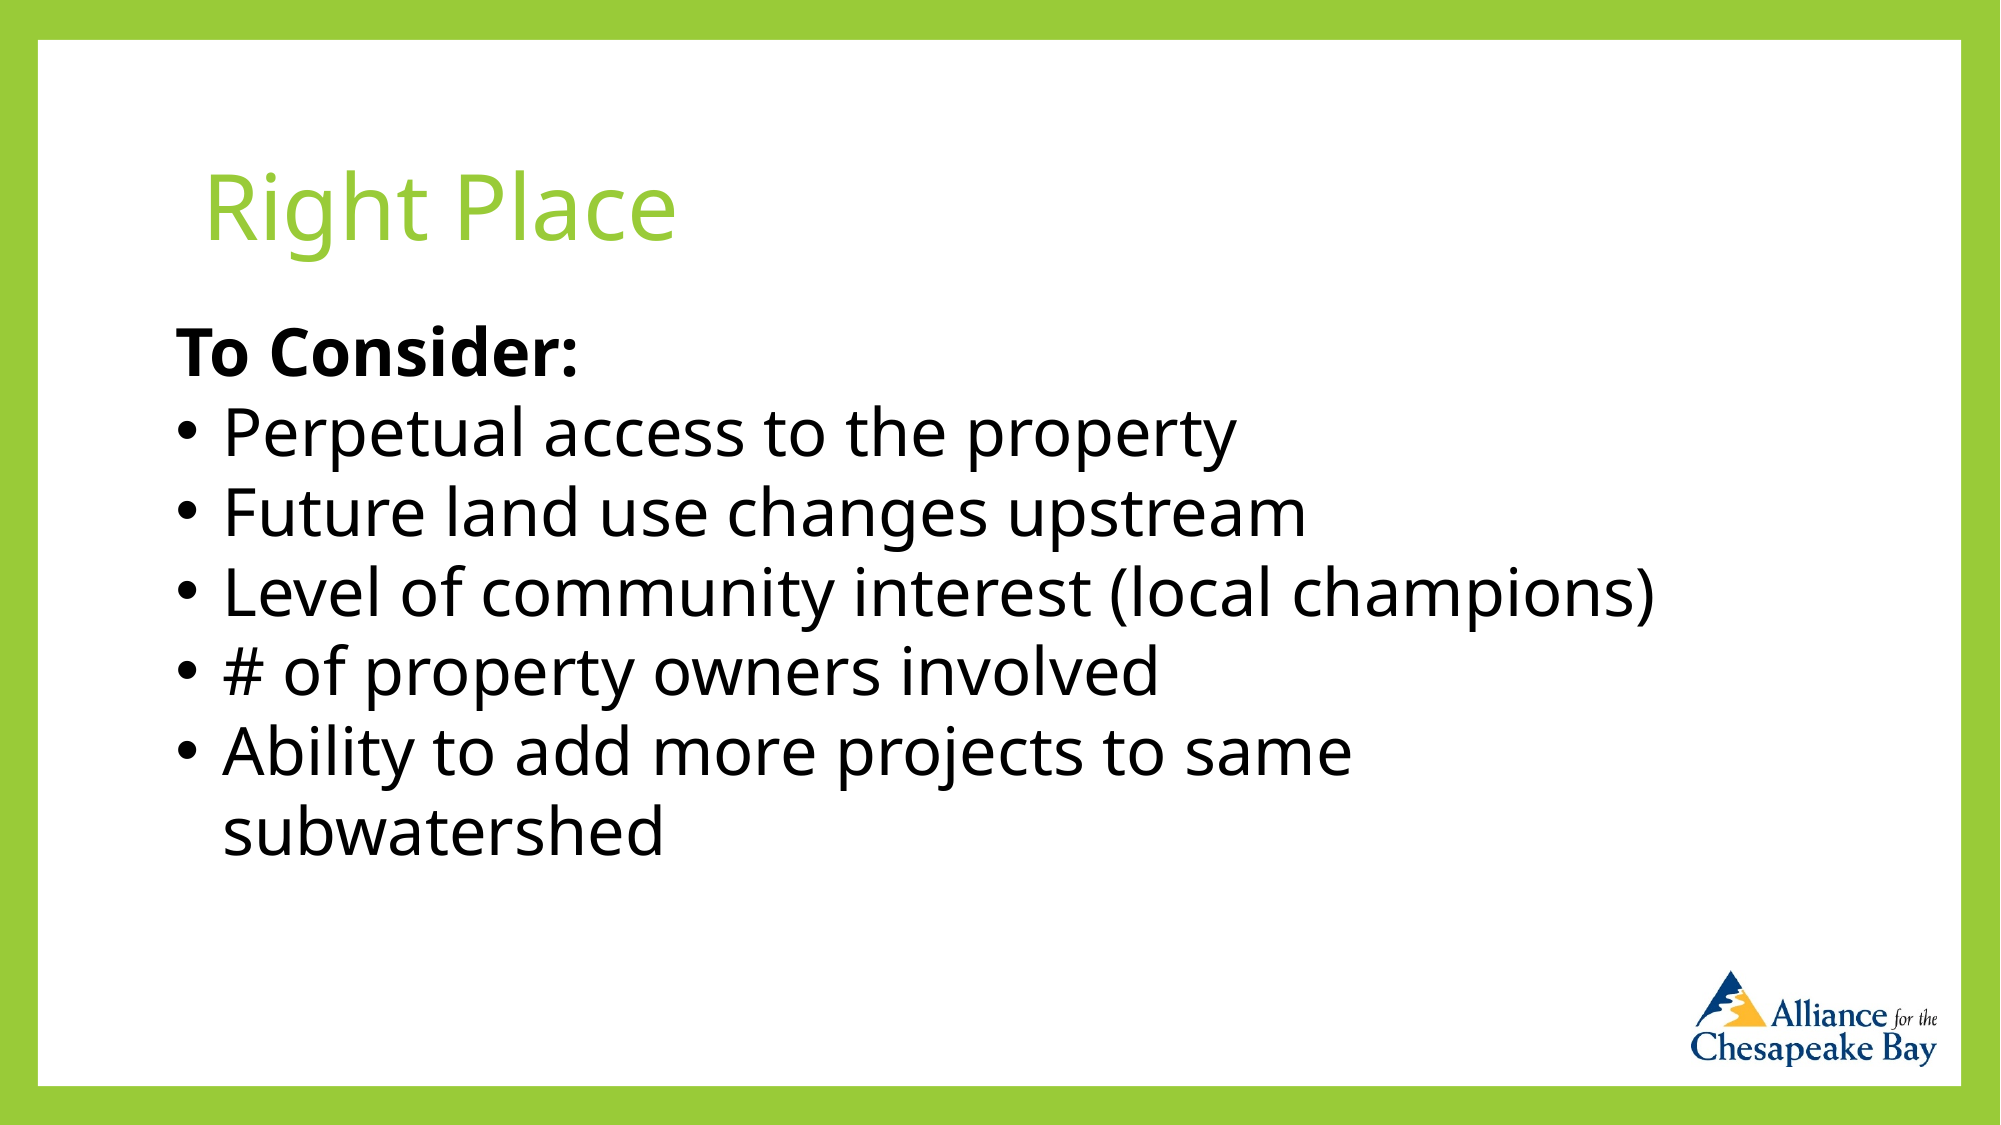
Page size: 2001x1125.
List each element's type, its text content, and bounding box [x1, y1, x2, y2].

title Right Place [187, 99, 1808, 323]
picture [1691, 970, 1937, 1067]
text_box To Consider: Perpetual access to the property Future land use changes upstream Level of community interest (local champions) # of property owners involved Ability to add more projects to same subwatershed [160, 302, 1754, 1125]
